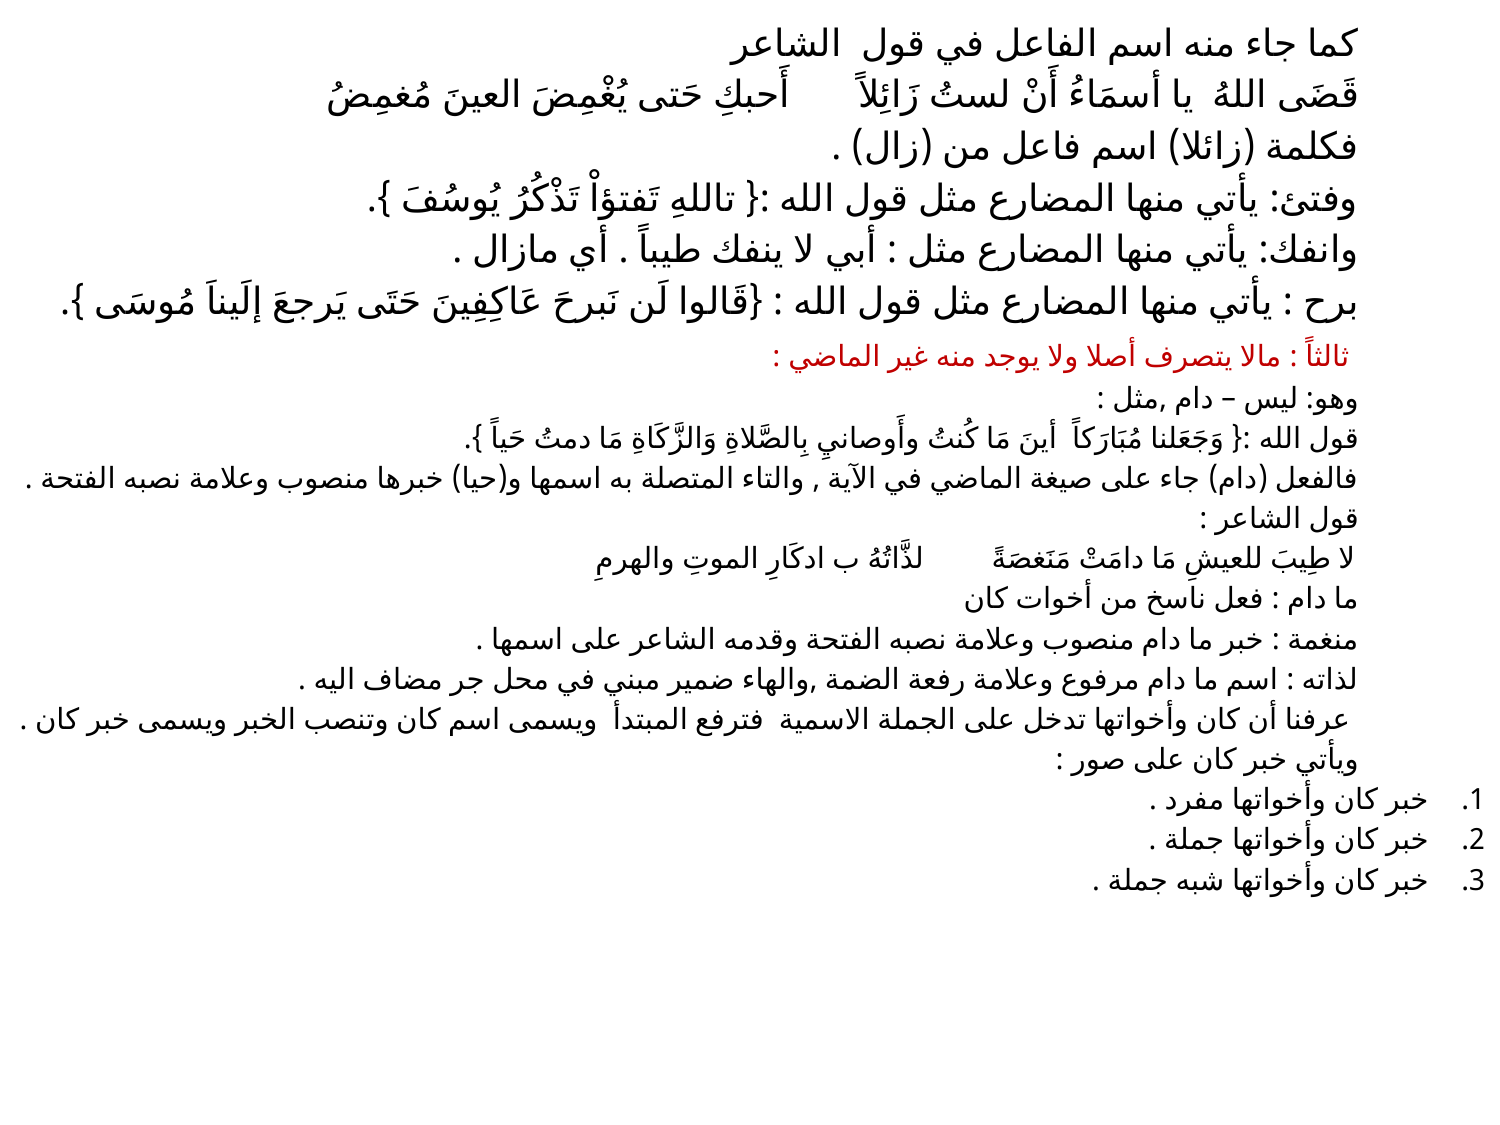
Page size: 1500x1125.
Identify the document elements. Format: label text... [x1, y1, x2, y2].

text_box كما جاء منه اسم الفاعل في قول الشاعر قَضَى اللهُ يا أسمَاءُ أَنْ لستُ زَائِلاً أَحبكِ حَتى يُغْمِضَ العينَ مُغمِضُ فكلمة (زائلا) اسم فاعل من (زال) . وفتئ: يأتي منها المضارع مثل قول الله :{ تاللهِ تَفتؤاْ تَذْكُرُ يُوسُفَ }. وانفك: يأتي منها المضارع مثل : أبي لا ينفك طيباً . أي مازال . برح : يأتي منها المضارع مثل قول الله : {قَالوا لَن نَبرحَ عَاكِفِينَ حَتَى يَرجعَ إلَيناَ مُوسَى }. ثالثاً : مالا يتصرف أصلا ولا يوجد منه غير الماضي : وهو: ليس – دام ,مثل : قول الله :{ وَجَعَلنا مُبَارَكاً أينَ مَا كُنتُ وأَوصانيِ بِالصَّلاةِ وَالزَّكَاةِ مَا دمتُ حَياً }. فالفعل (دام) جاء على صيغة الماضي في الآية , والتاء المتصلة به اسمها و(حيا) خبرها منصوب وعلامة نصبه الفتحة . قول الشاعر : لا طِيبَ للعيشِ مَا دامَتْ مَنَغصَةً لذَّاتُهُ ب ادكَارِ الموتِ والهرمِ ما دام : فعل ناسخ من أخوات كان منغمة : خبر ما دام منصوب وعلامة نصبه الفتحة وقدمه الشاعر على اسمها . لذاته : اسم ما دام مرفوع وعلامة رفعة الضمة ,والهاء ضمير مبني في محل جر مضاف اليه . عرفنا أن كان وأخواتها تدخل على الجملة الاسمية فترفع المبتدأ ويسمى اسم كان وتنصب الخبر ويسمى خبر كان . ويأتي خبر كان على صور : خبر كان وأخواتها مفرد . خبر كان وأخواتها جملة . خبر كان وأخواتها شبه جملة . [0, 4, 1500, 1016]
